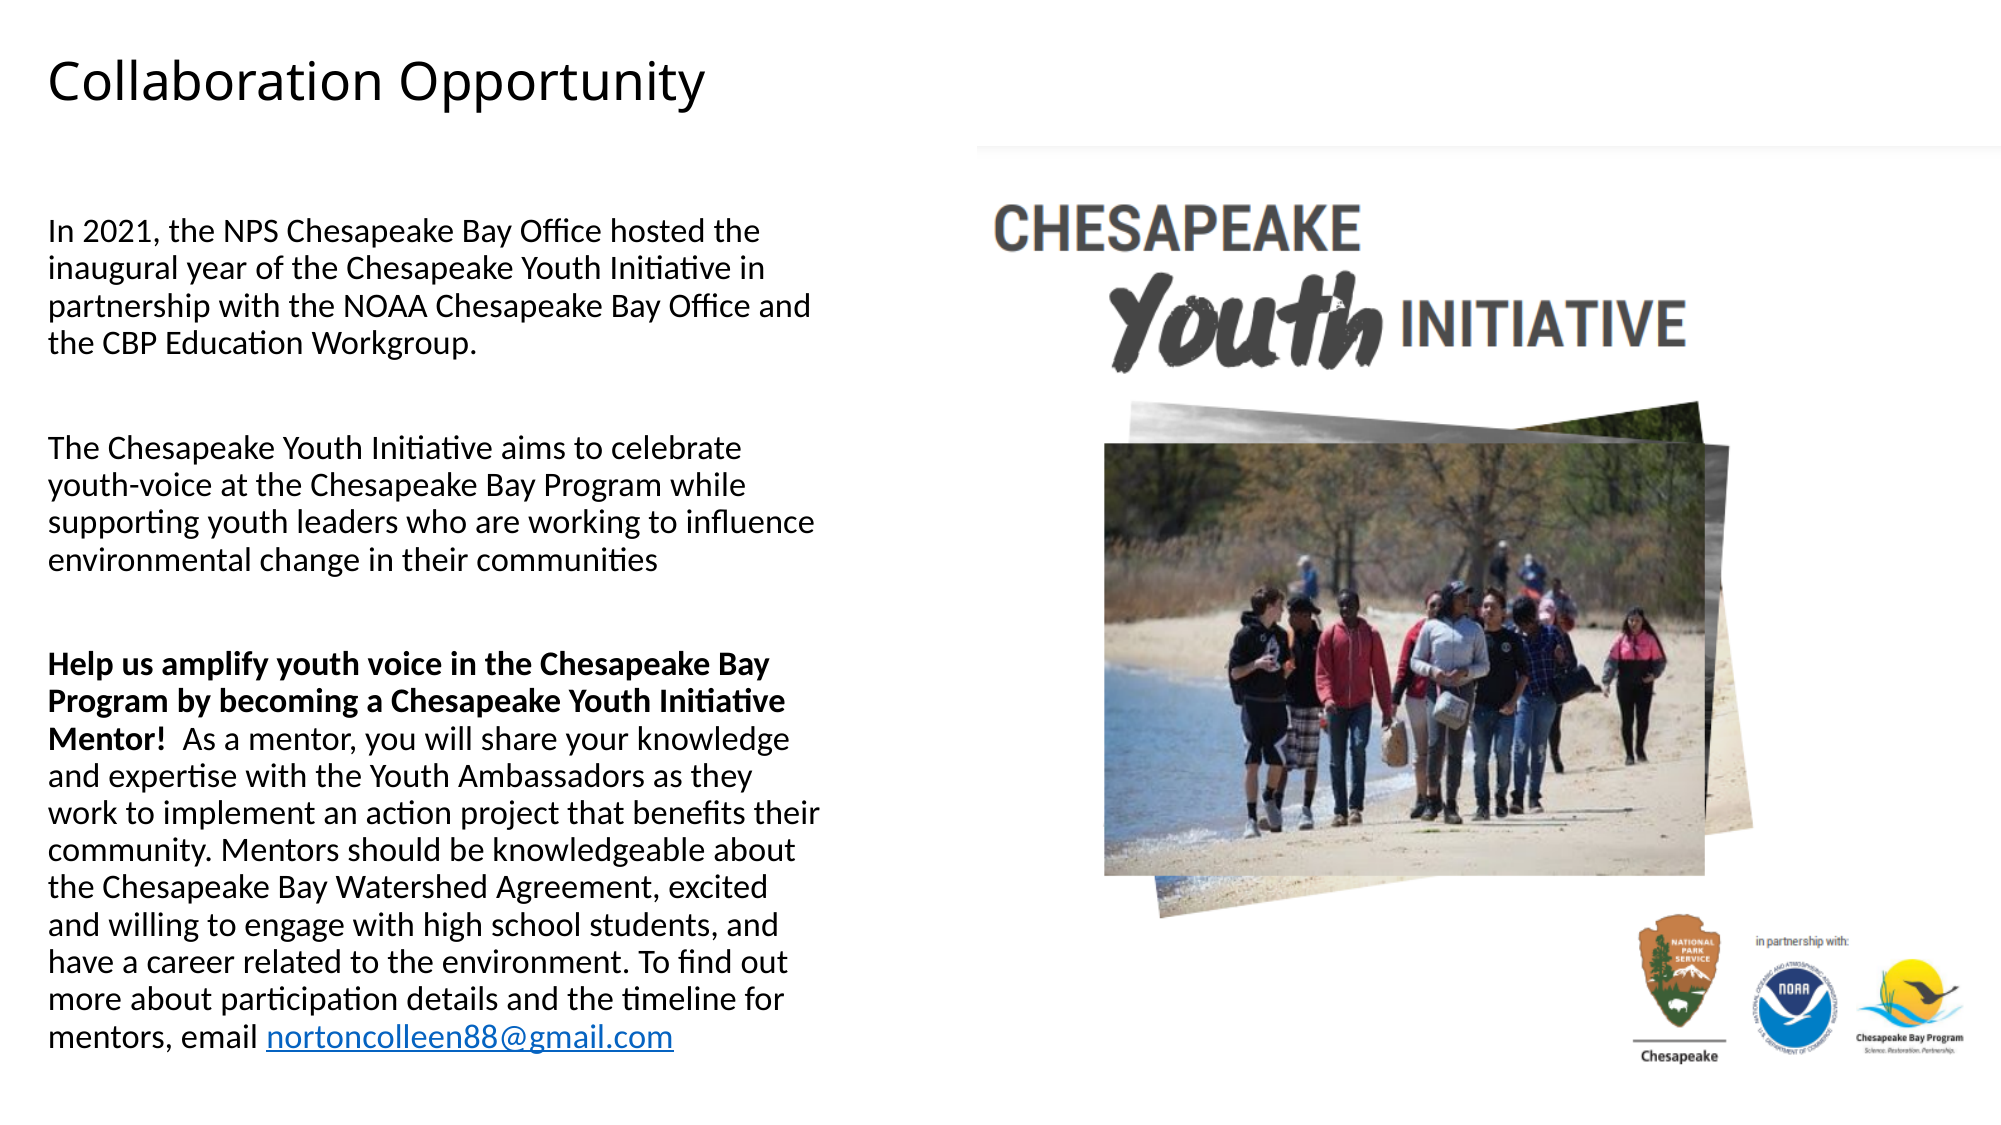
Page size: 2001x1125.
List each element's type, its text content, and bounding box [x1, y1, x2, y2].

list In 2021, the NPS Chesapeake Bay Office hosted the inaugural year of the Chesapeake Youth Initiative in partnership with the NOAA Chesapeake Bay Office and the CBP Education Workgroup. The Chesapeake Youth Initiative aims to celebrate youth-voice at the Chesapeake Bay Program while supporting youth leaders who are working to influence environmental change in their communities Help us amplify youth voice in the Chesapeake Bay Program by becoming a Chesapeake Youth Initiative Mentor! As a mentor, you will share your knowledge and expertise with the Youth Ambassadors as they work to implement an action project that benefits their community. Mentors should be knowledgeable about the Chesapeake Bay Watershed Agreement, excited and willing to engage with high school students, and have a career related to the environment. To find out more about participation details and the timeline for mentors, email nortoncolleen88@gmail.com [32, 205, 840, 1081]
title Collaboration Opportunity [32, 47, 1758, 184]
picture [977, 136, 2001, 1068]
